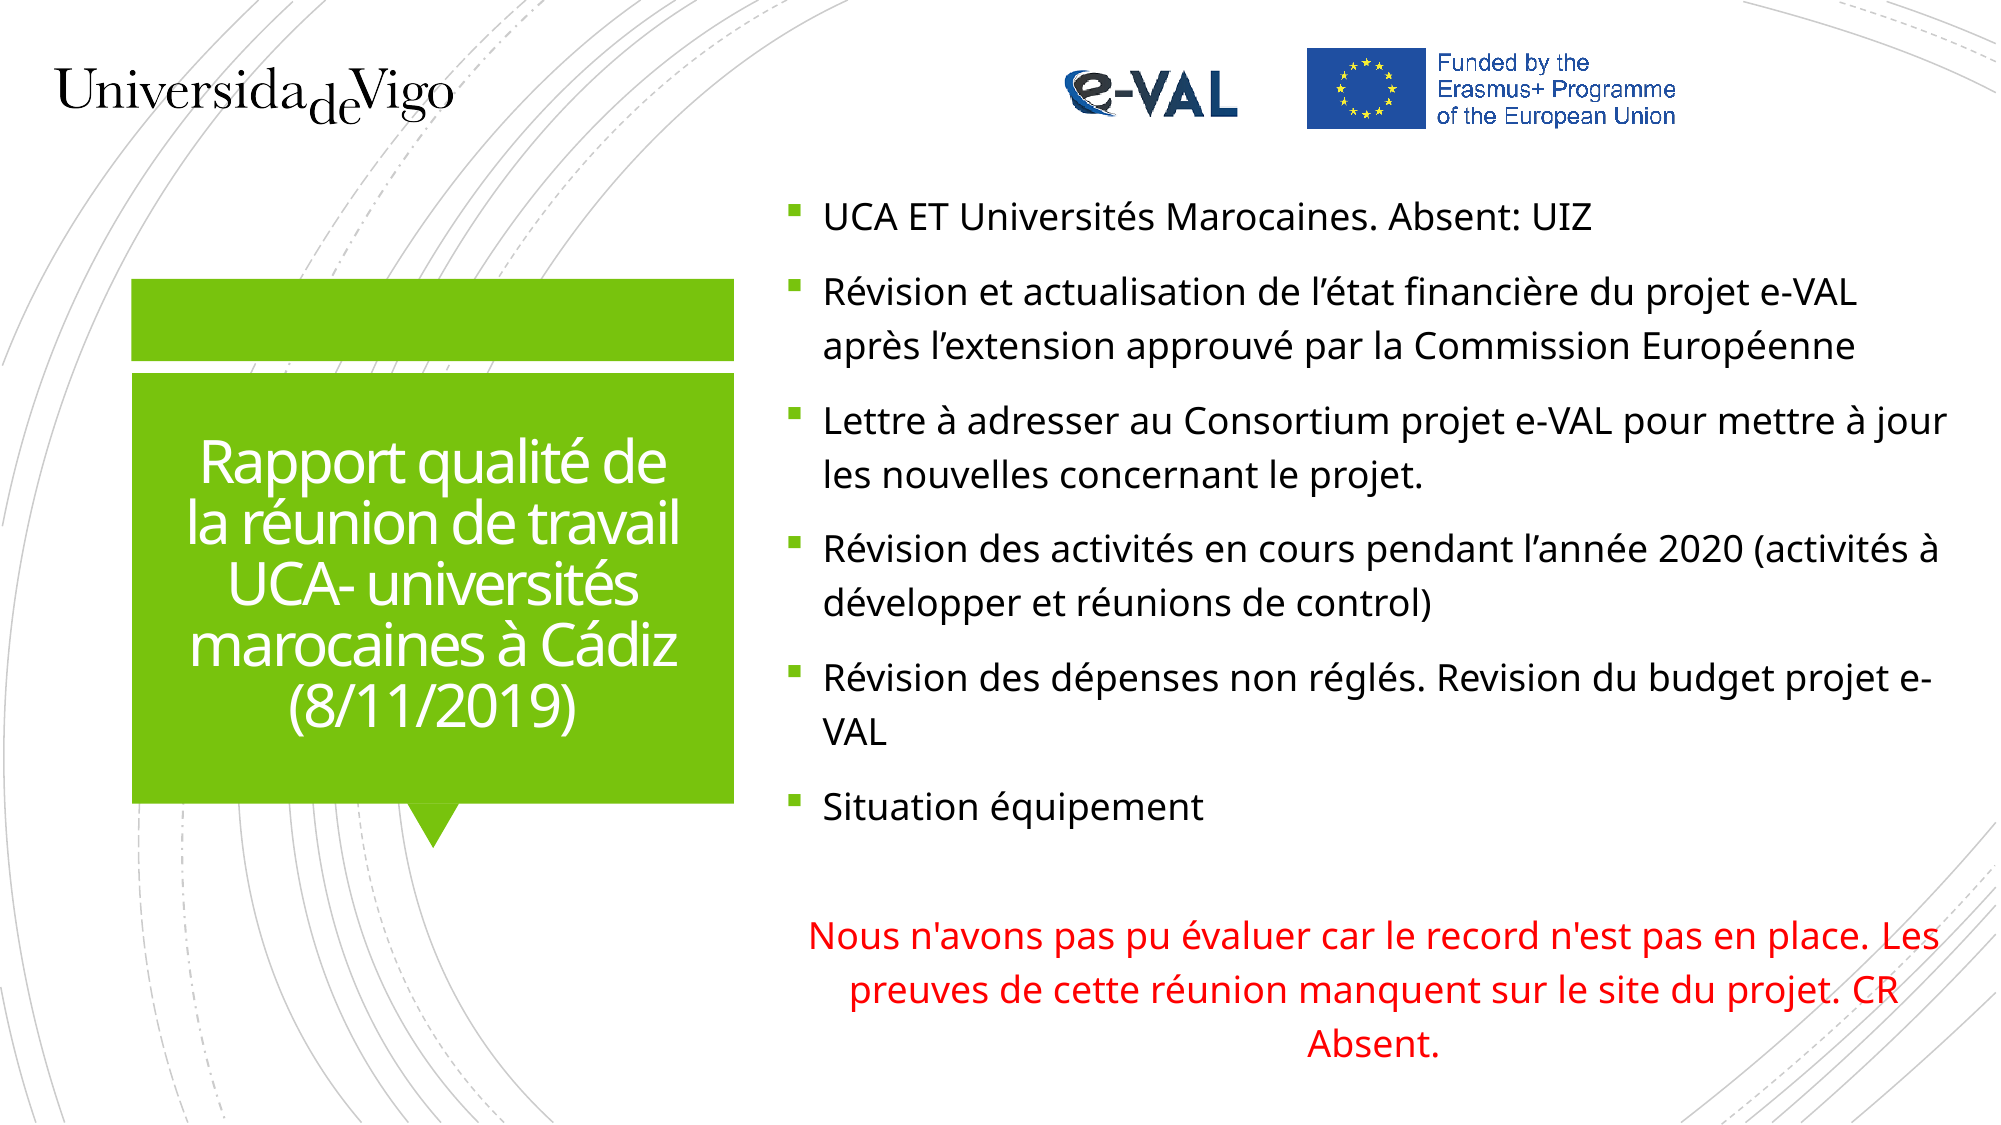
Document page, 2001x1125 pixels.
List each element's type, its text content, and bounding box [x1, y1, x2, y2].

text_box Rapport qualité de la réunion de travail UCA- universités marocaines à Cádiz (8/11/2019) [145, 385, 720, 789]
picture [1307, 48, 1675, 129]
picture [42, 48, 465, 143]
list UCA ET Universités Marocaines. Absent: UIZ Révision et actualisation de l’état financière du projet e-VAL après l’extension approuvé par la Commission Européenne Lettre à adresser au Consortium projet e-VAL pour mettre à jour les nouvelles concernant le projet. Révision des activités en cours pendant l’année 2020 (activités à développer et réunions de control) Révision des dépenses non réglés. Revision du budget projet e-VAL Situation équipement Nous n'avons pas pu évaluer car le record n'est pas en place. Les preuves de cette réunion manquent sur le site du projet. CR Absent. [770, 176, 1978, 1089]
picture [1055, 51, 1251, 130]
